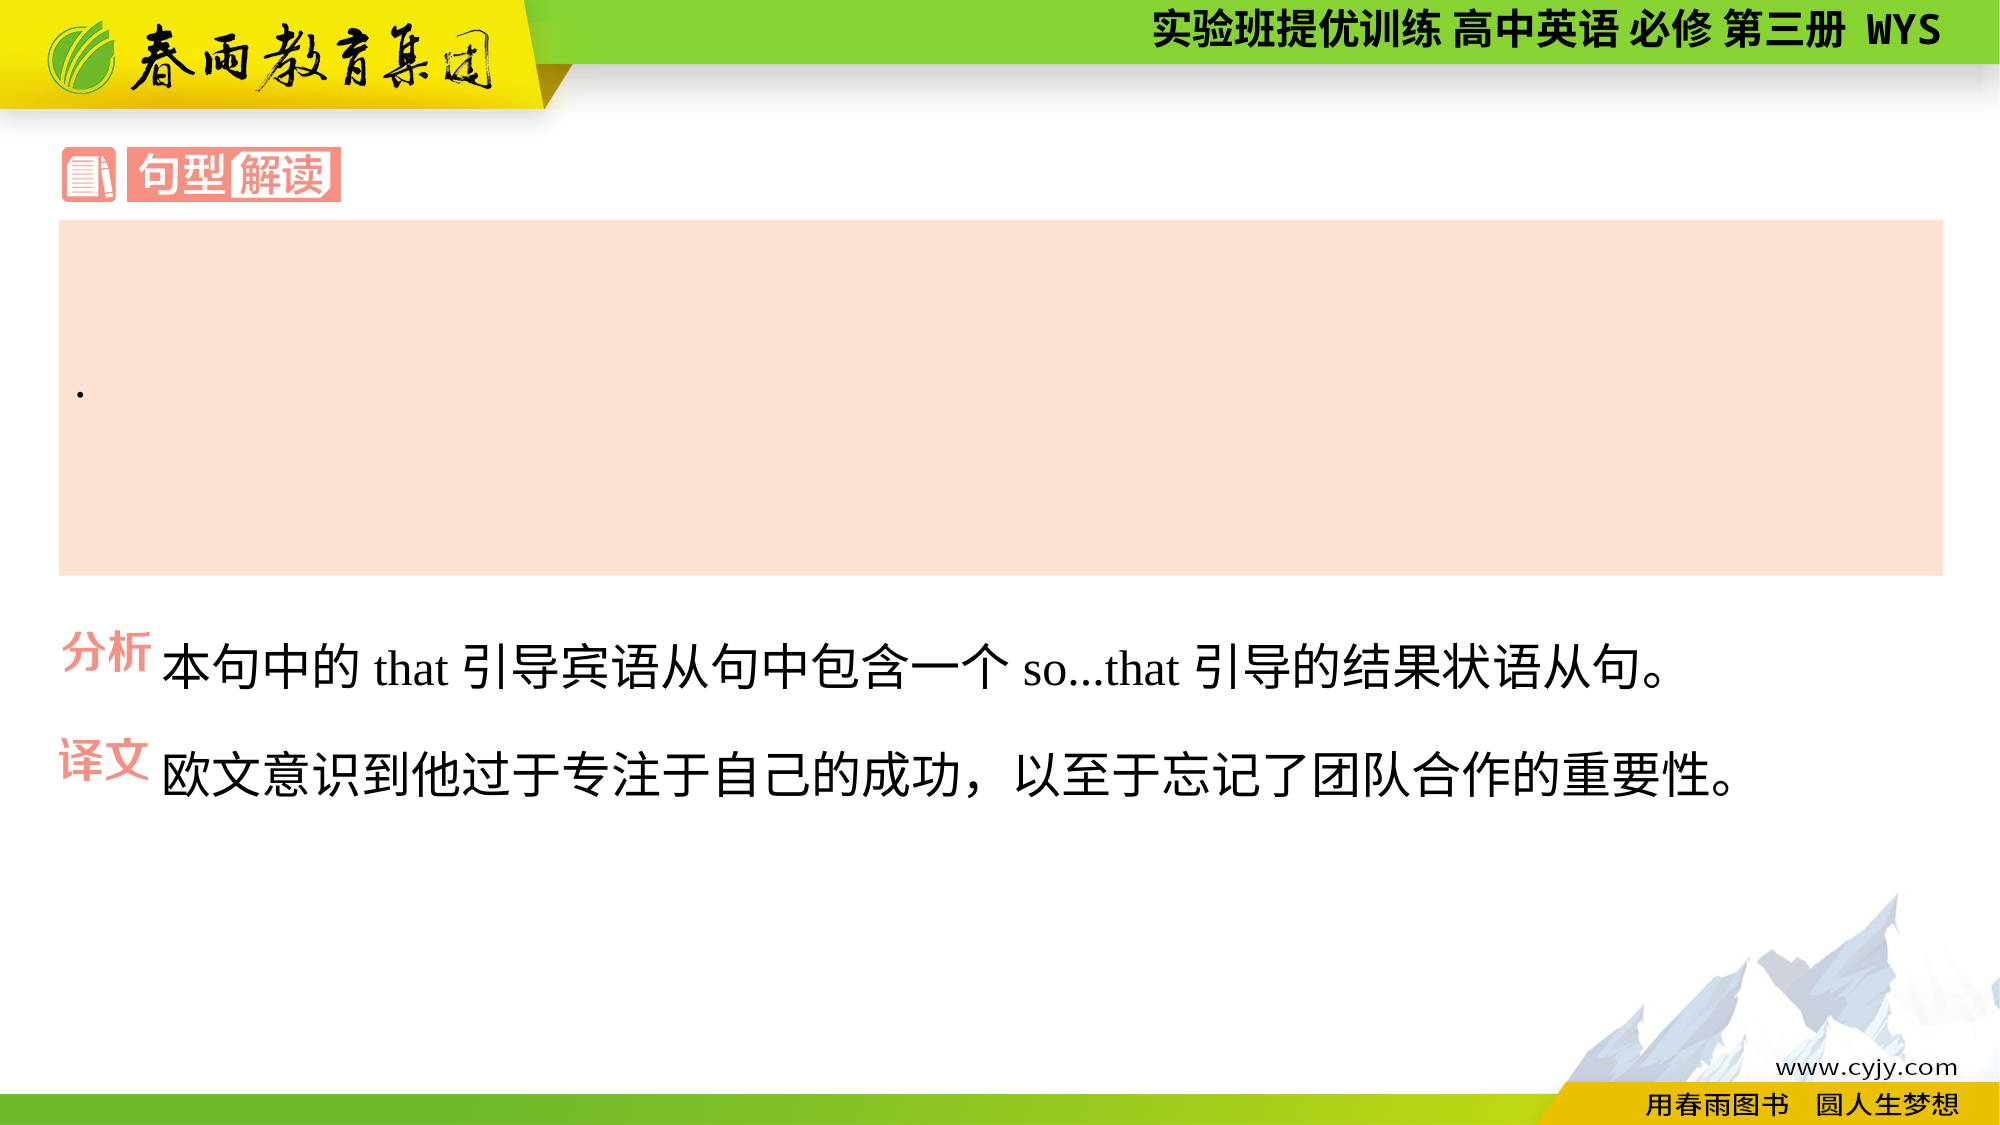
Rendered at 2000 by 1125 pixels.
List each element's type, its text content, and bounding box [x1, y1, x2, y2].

picture [0, 0, 2000, 1125]
text_box 欧文意识到他过于专注于自己的成功，以至于忘记了团队合作的重要性。 [59, 706, 1944, 812]
text_box 本句中的that引导宾语从句中包含一个so...that引导的结果状语从句。 [59, 597, 1944, 703]
